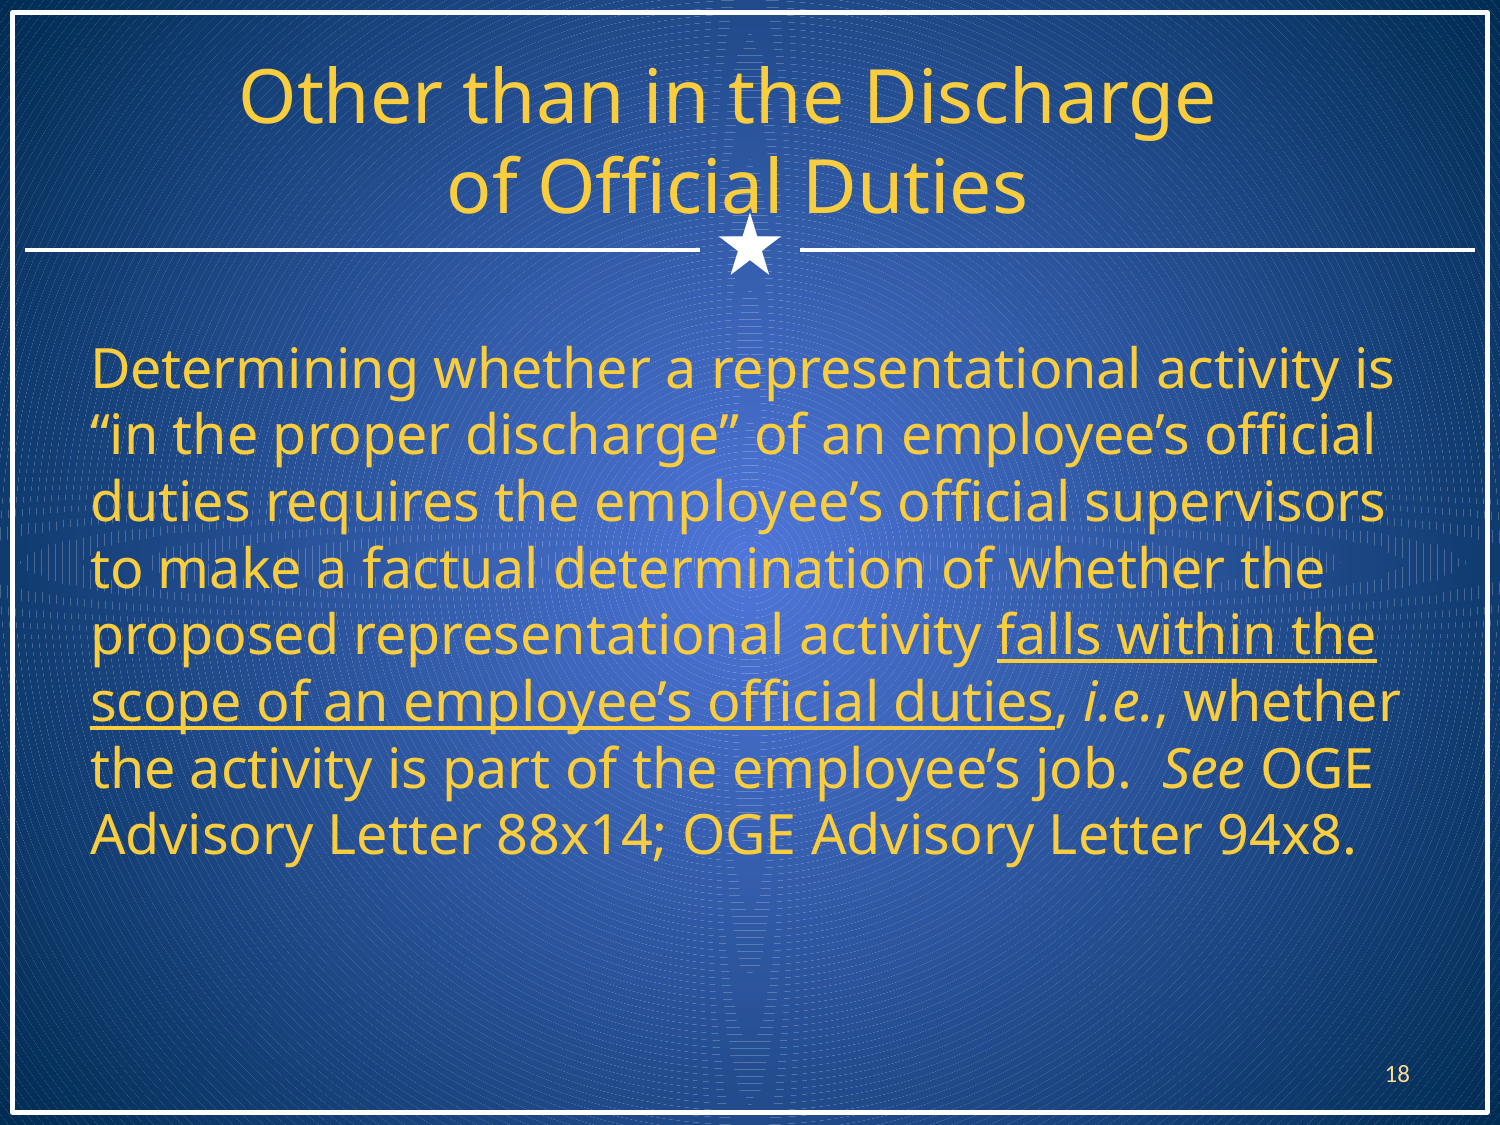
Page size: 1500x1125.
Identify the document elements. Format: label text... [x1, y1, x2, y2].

slide_number 18 [1074, 1042, 1425, 1103]
title Other than in the Discharge of Official Duties [62, 45, 1413, 233]
list Determining whether a representational activity is “in the proper discharge” of an employee’s official duties requires the employee’s official supervisors to make a factual determination of whether the proposed representational activity falls within the scope of an employee’s official duties, i.e., whether the activity is part of the employee’s job. See OGE Advisory Letter 88x14; OGE Advisory Letter 94x8. [75, 324, 1425, 938]
